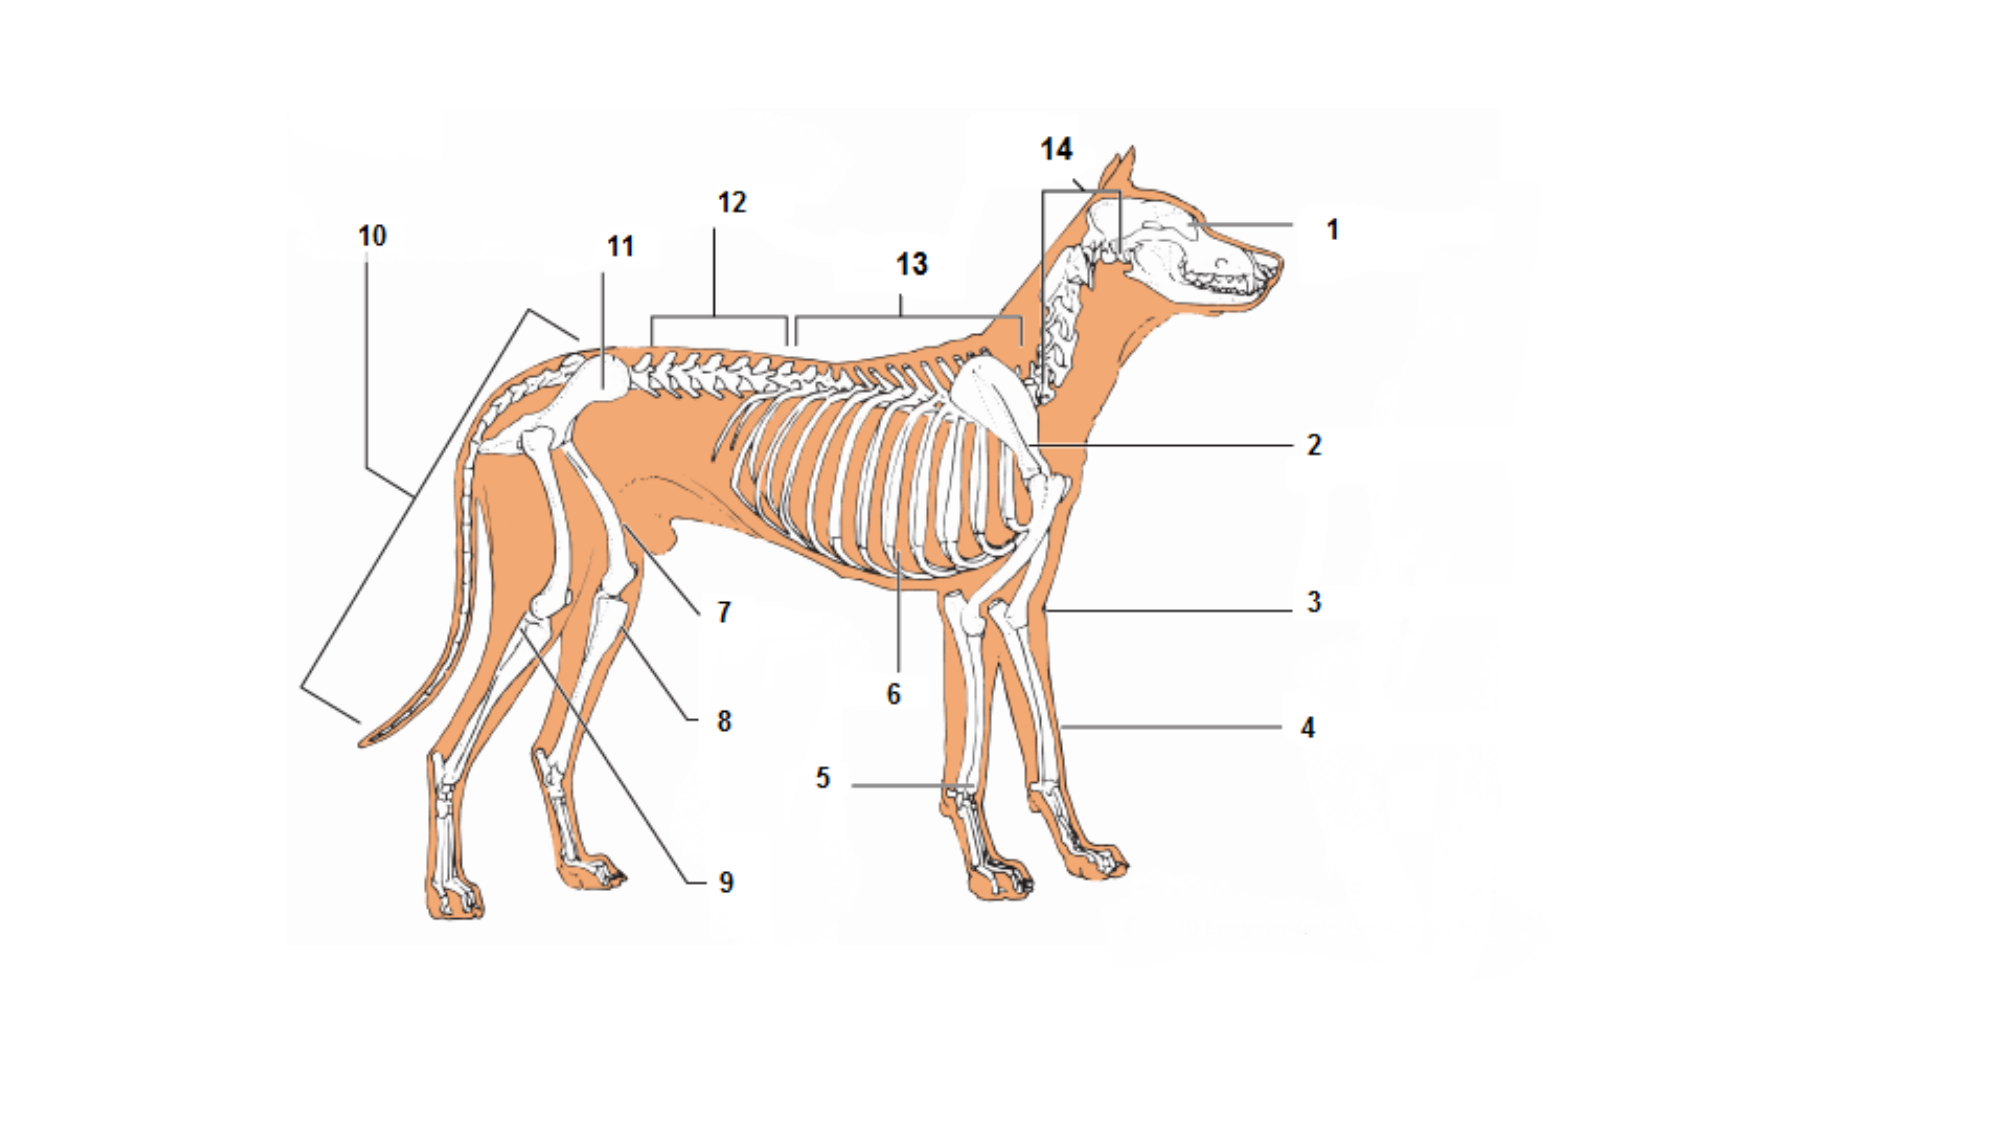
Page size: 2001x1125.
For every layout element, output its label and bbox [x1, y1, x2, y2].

picture [287, 108, 2000, 1071]
